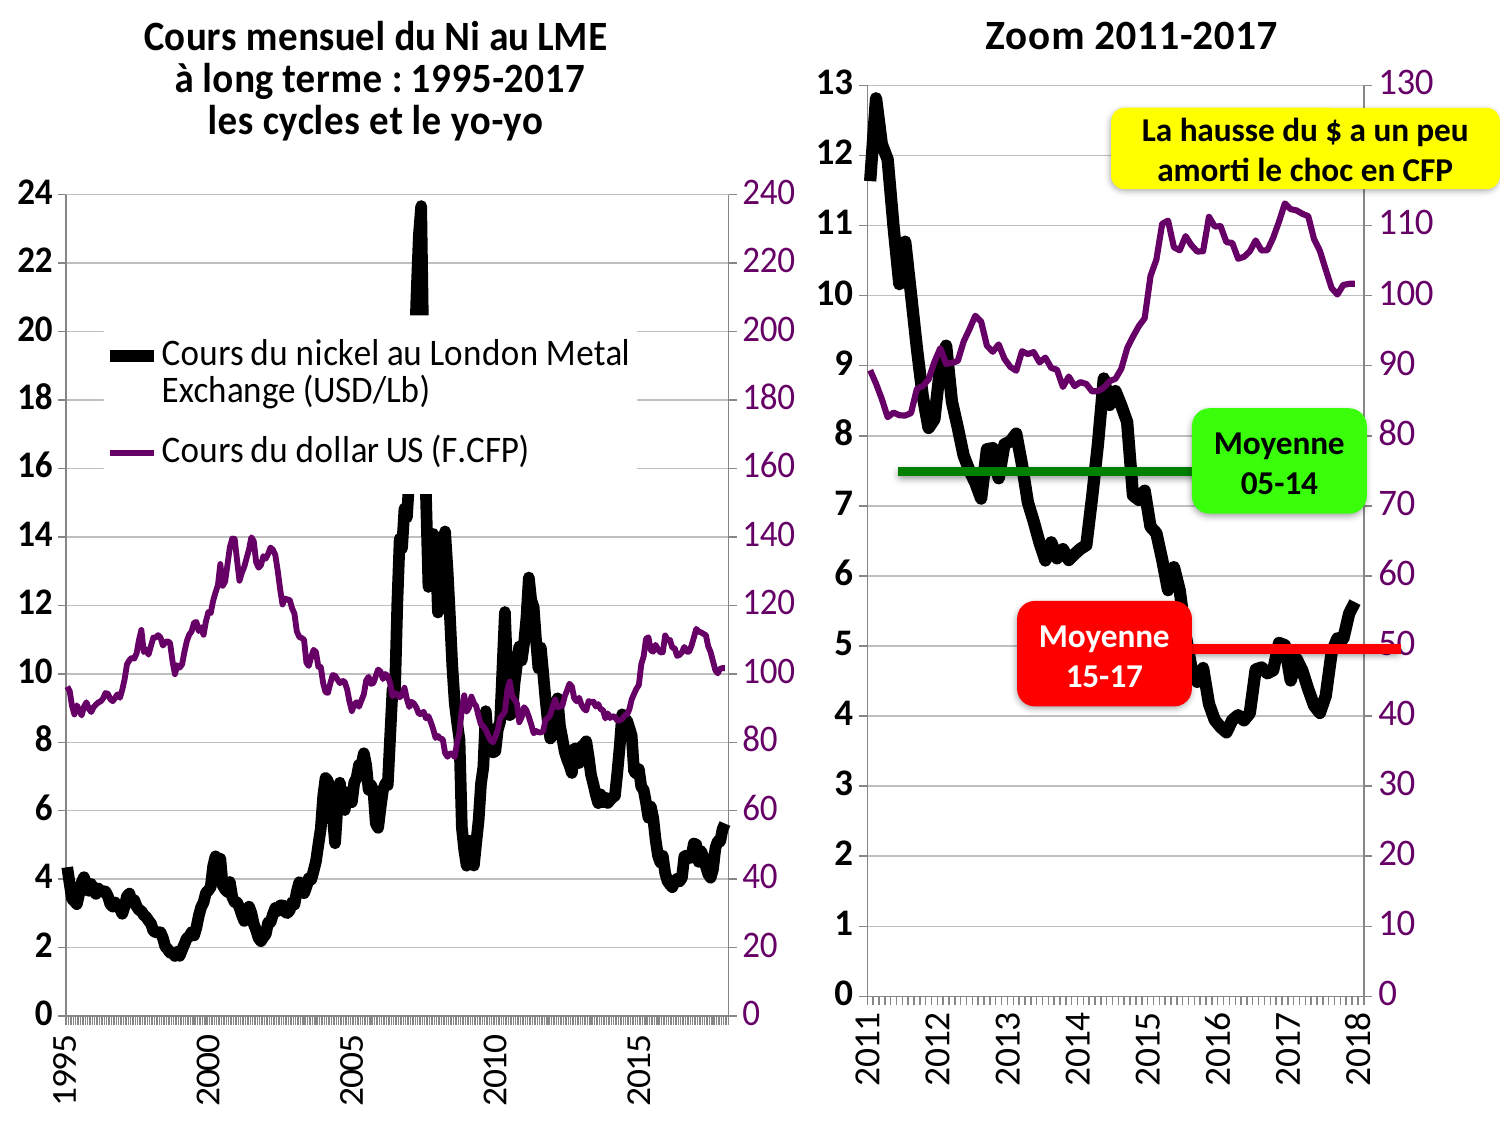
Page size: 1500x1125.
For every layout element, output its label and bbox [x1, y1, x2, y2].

chart [815, 4, 1500, 1125]
chart [16, 4, 796, 1125]
